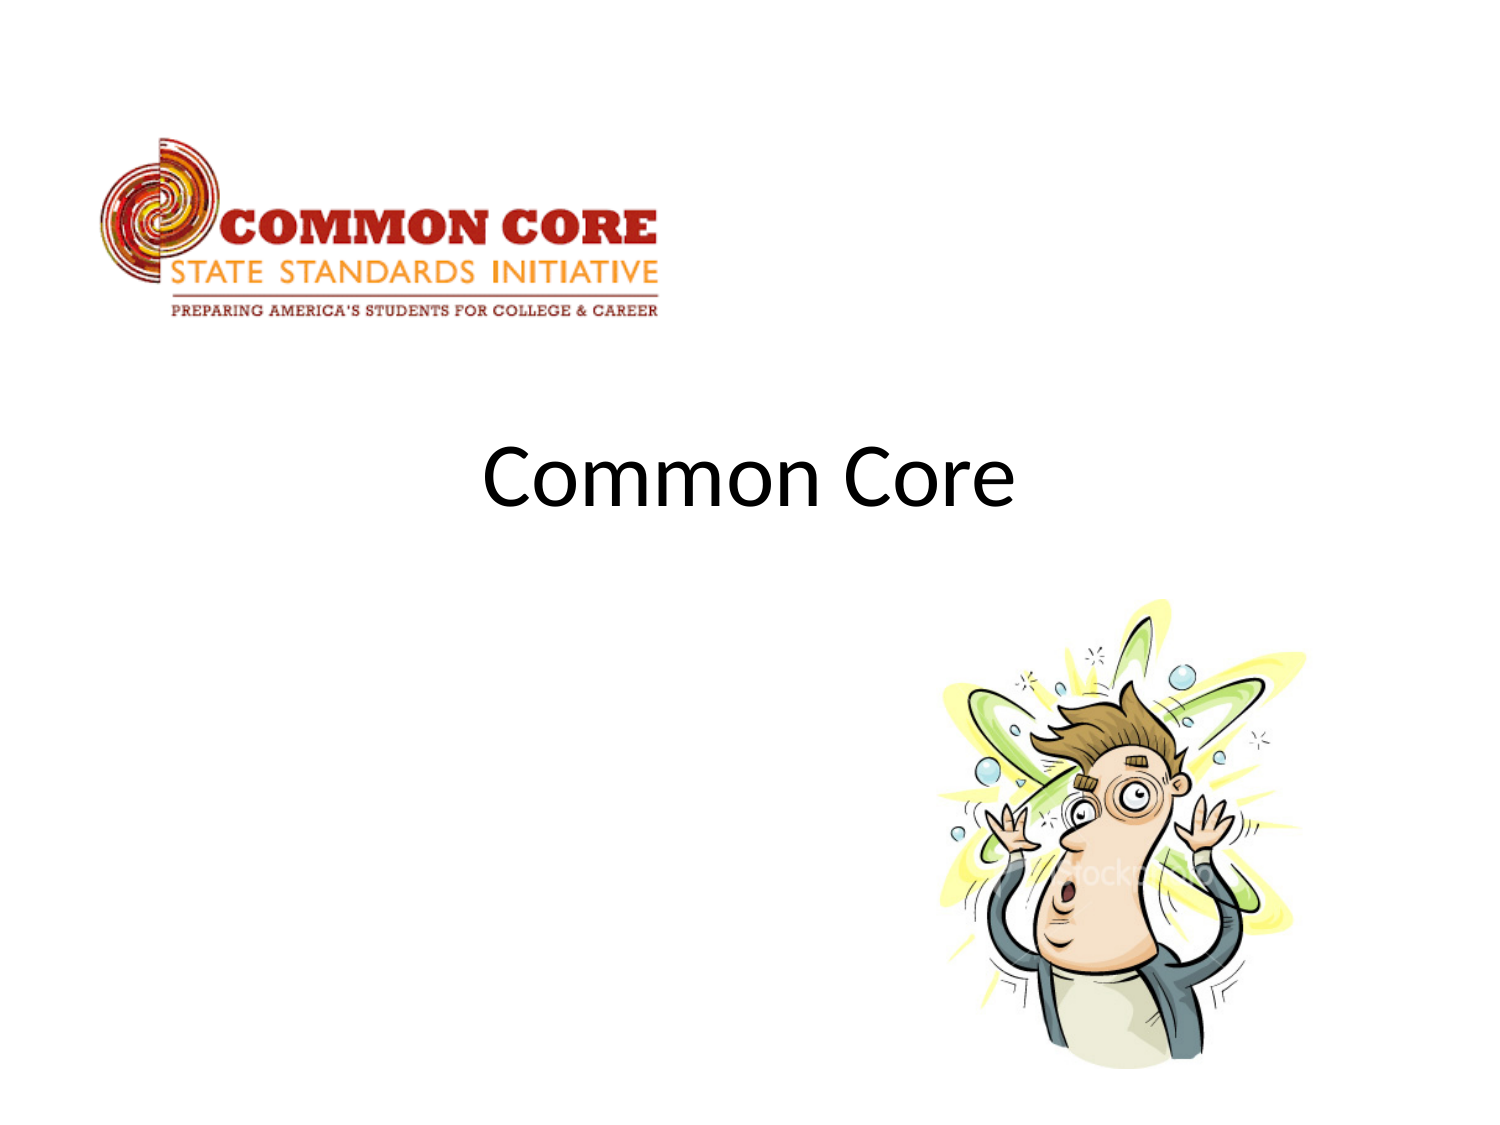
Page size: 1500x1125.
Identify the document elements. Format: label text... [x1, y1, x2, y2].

picture [887, 599, 1357, 1069]
picture [87, 124, 676, 335]
title Common Core [112, 349, 1388, 591]
